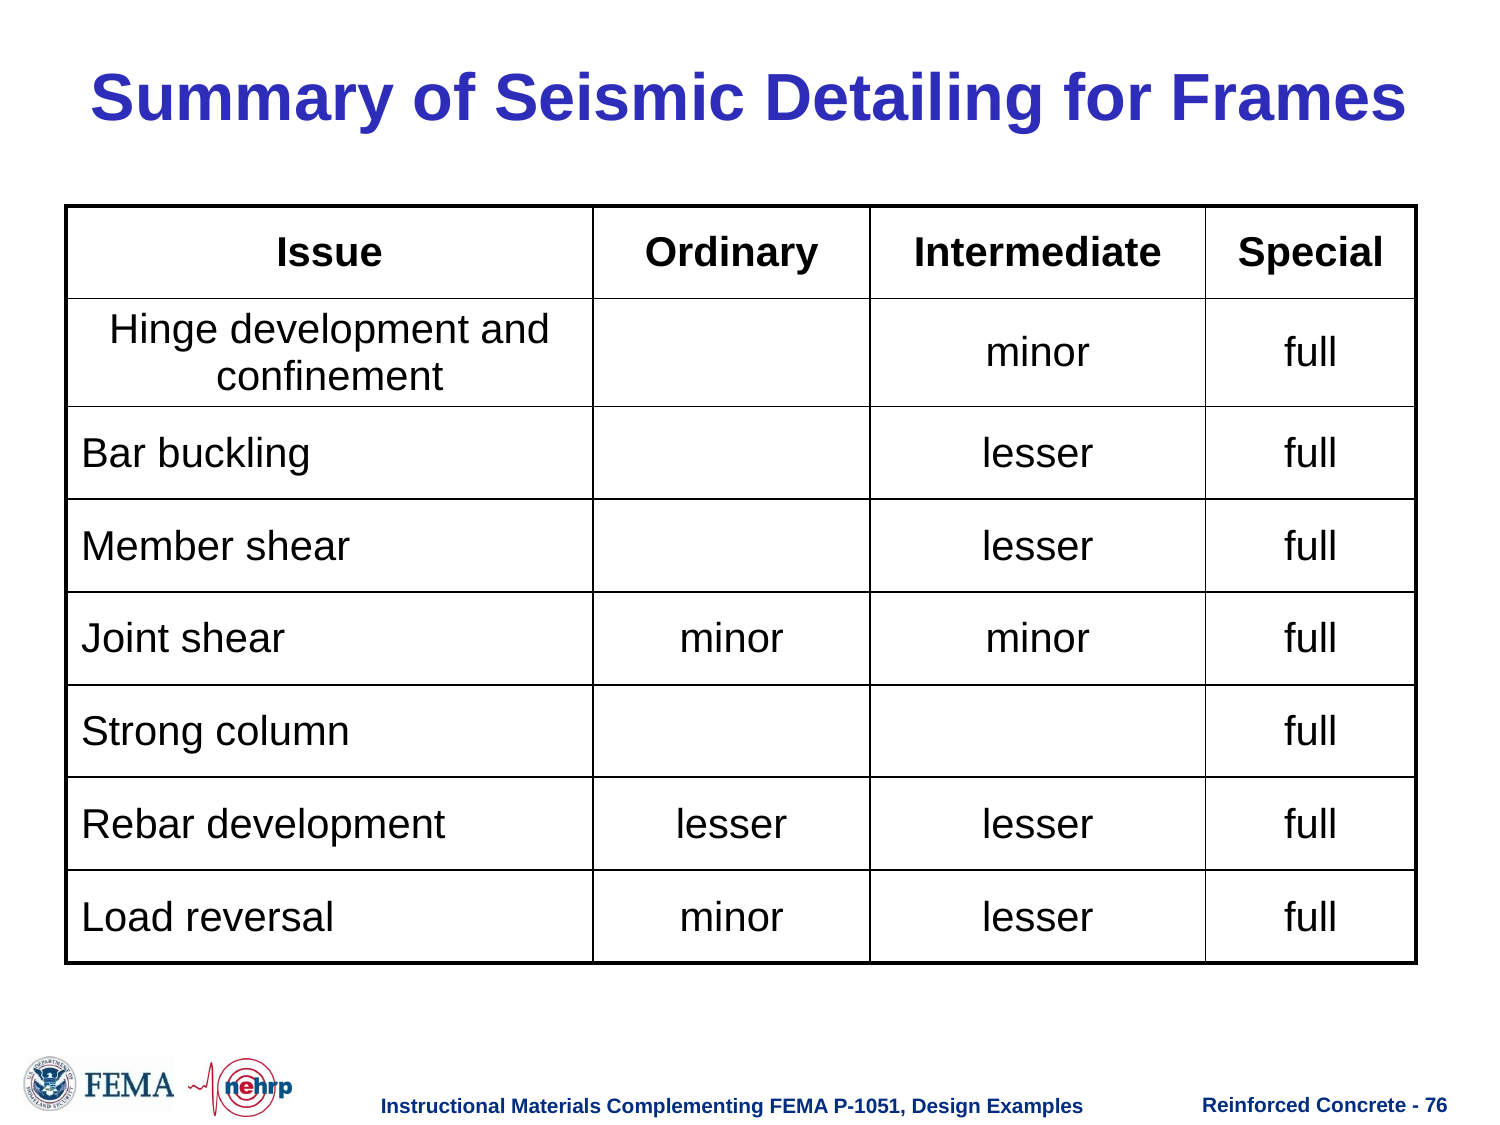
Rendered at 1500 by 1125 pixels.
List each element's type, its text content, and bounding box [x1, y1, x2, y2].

table_cell full [1206, 407, 1414, 498]
table_cell [594, 407, 869, 498]
table_cell lesser [871, 778, 1205, 869]
picture [188, 1058, 292, 1117]
table_cell [871, 686, 1205, 776]
table_cell Hinge development and confinement [68, 299, 592, 406]
table_cell full [1206, 593, 1414, 684]
table_cell lesser [871, 871, 1205, 961]
title Summary of Seismic Detailing for Frames [74, 0, 1426, 188]
table_cell Member shear [68, 500, 592, 591]
table_cell full [1206, 871, 1414, 961]
table_header Issue [68, 208, 592, 298]
table_cell minor [871, 593, 1205, 684]
table_cell Strong column [68, 686, 592, 776]
table_cell Rebar development [68, 778, 592, 869]
table_cell lesser [871, 407, 1205, 498]
table_cell minor [594, 593, 869, 684]
table_cell full [1206, 299, 1414, 406]
table_cell [594, 500, 869, 591]
footer Instructional Materials Complementing FEMA P-1051, Design Examples [365, 1072, 1113, 1125]
table_cell Load reversal [68, 871, 592, 961]
table_header Ordinary [594, 208, 869, 298]
table_cell lesser [594, 778, 869, 869]
table_cell Bar buckling [68, 407, 592, 498]
table_cell [594, 299, 869, 406]
table_cell full [1206, 686, 1414, 776]
table_header Intermediate [871, 208, 1205, 298]
table_cell full [1206, 778, 1414, 869]
table_cell Joint shear [68, 593, 592, 684]
table_cell lesser [871, 500, 1205, 591]
table_cell minor [594, 871, 869, 961]
picture [23, 1056, 174, 1111]
table_cell full [1206, 500, 1414, 591]
table_cell minor [871, 299, 1205, 406]
table_header Special [1206, 208, 1414, 298]
table_cell [594, 686, 869, 776]
